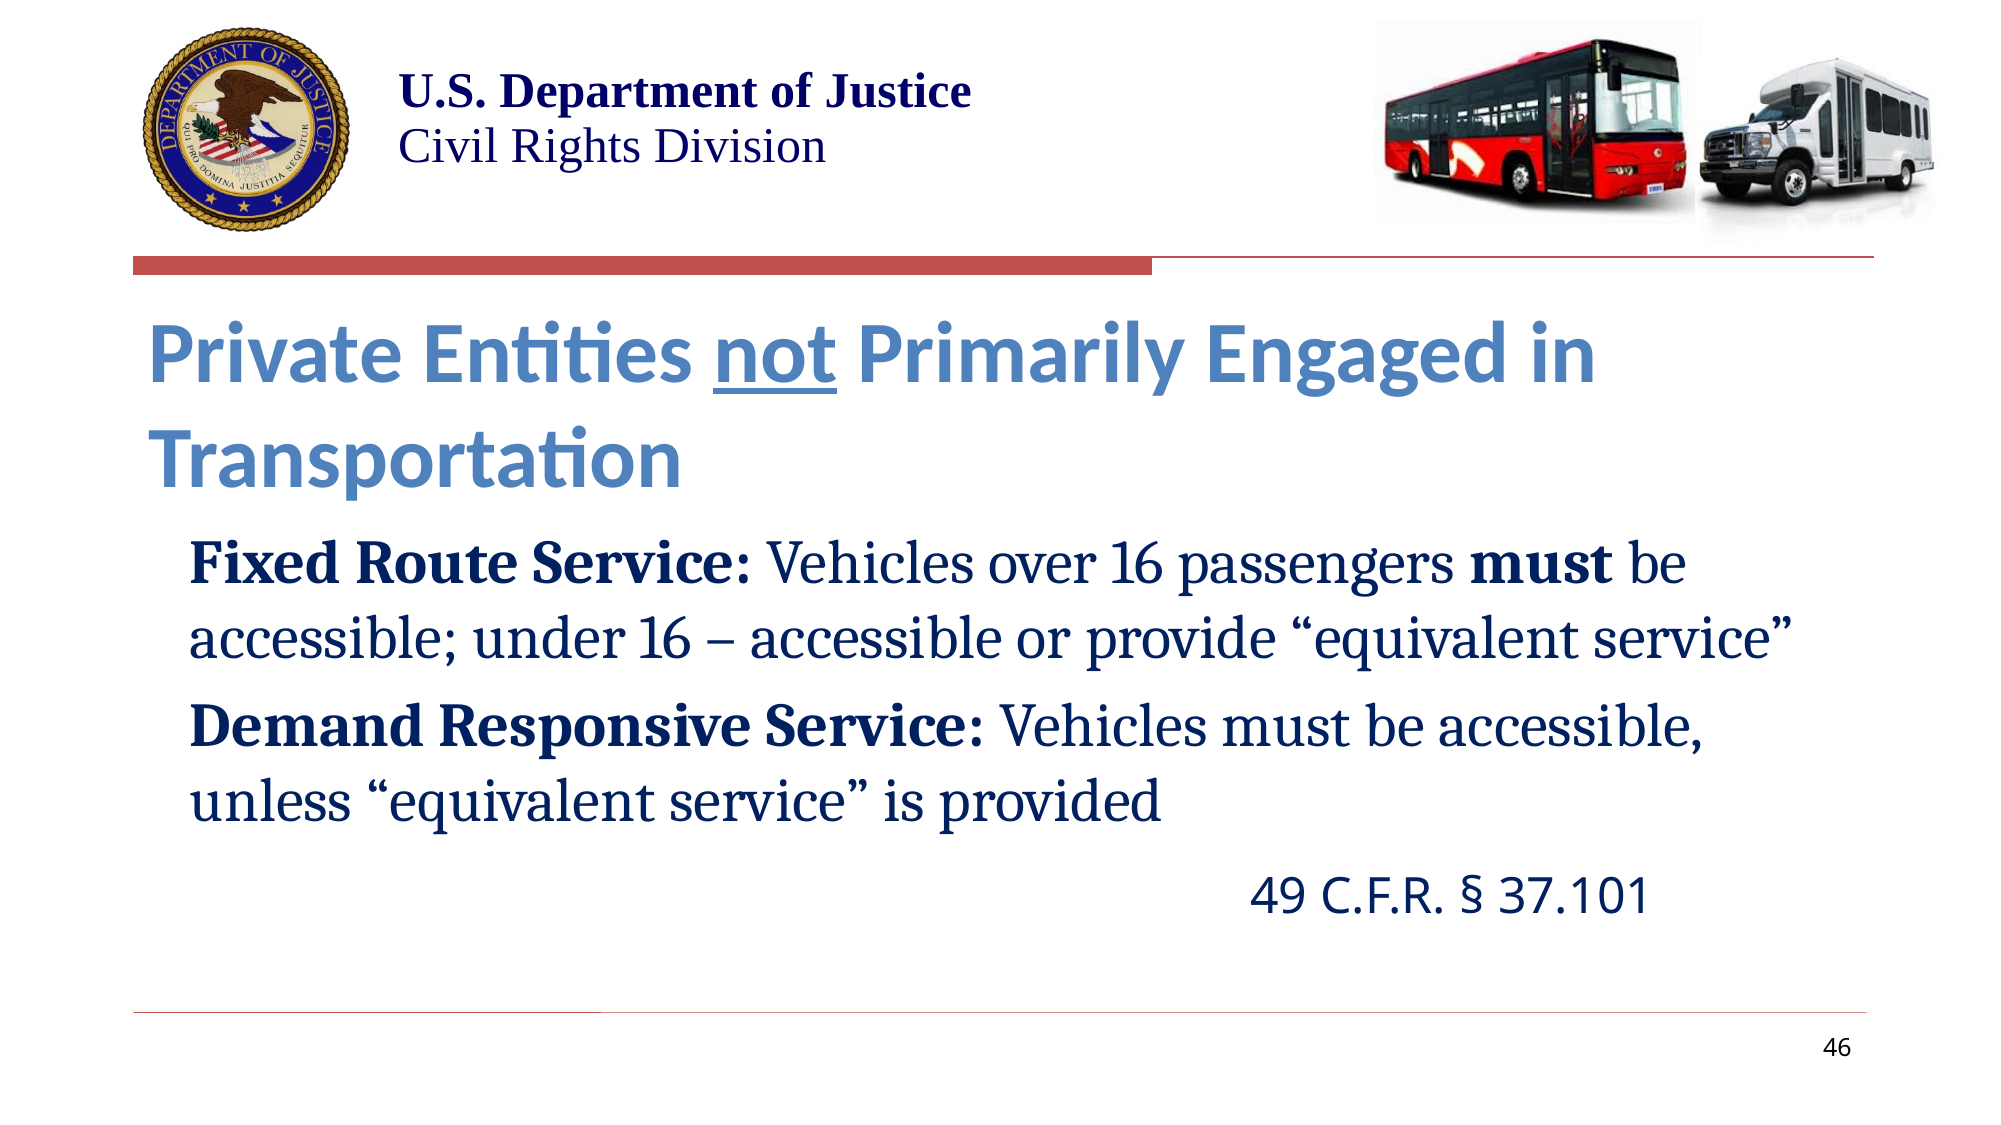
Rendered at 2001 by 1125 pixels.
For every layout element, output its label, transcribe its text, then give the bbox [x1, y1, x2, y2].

picture [133, 20, 363, 238]
title Private Entities not Primarily Engaged in Transportation [133, 312, 1715, 513]
slide_number 46 [1433, 1024, 1867, 1103]
picture [1374, 21, 1940, 245]
list Fixed Route Service: Vehicles over 16 passengers must be accessible; under 16 – accessible or provide “equivalent service” Demand Responsive Service: Vehicles must be accessible, unless “equivalent service” is provided 49 C.F.R. § 37.101 [174, 513, 1867, 952]
